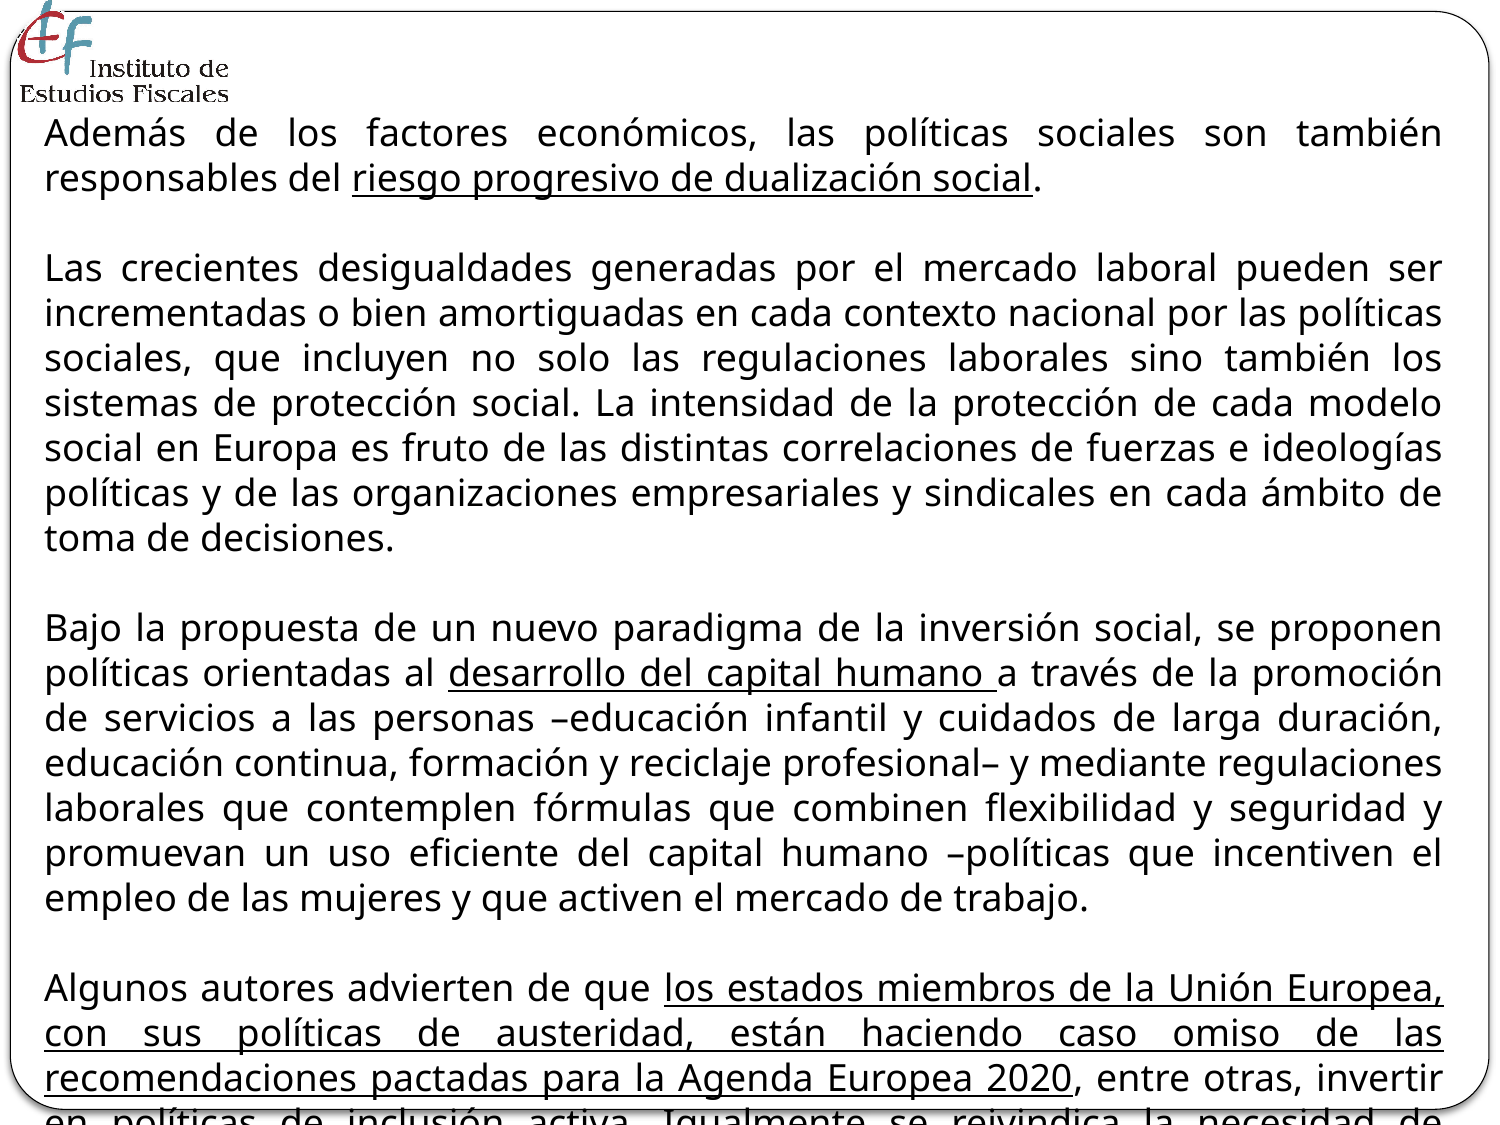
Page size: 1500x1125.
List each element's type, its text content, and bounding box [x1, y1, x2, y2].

text_box Además de los factores económicos, las políticas sociales son también responsables del riesgo progresivo de dualización social. Las crecientes desigualdades generadas por el mercado laboral pueden ser incrementadas o bien amortiguadas en cada contexto nacional por las políticas sociales, que incluyen no solo las regulaciones laborales sino también los sistemas de protección social. La intensidad de la protección de cada modelo social en Europa es fruto de las distintas correlaciones de fuerzas e ideologías políticas y de las organizaciones empresariales y sindicales en cada ámbito de toma de decisiones. Bajo la propuesta de un nuevo paradigma de la inversión social, se proponen políticas orientadas al desarrollo del capital humano a través de la promoción de servicios a las personas –educación infantil y cuidados de larga duración, educación continua, formación y reciclaje profesional– y mediante regulaciones laborales que contemplen fórmulas que combinen flexibilidad y seguridad y promuevan un uso eficiente del capital humano –políticas que incentiven el empleo de las mujeres y que activen el mercado de trabajo. Algunos autores advierten de que los estados miembros de la Unión Europea, con sus políticas de austeridad, están haciendo caso omiso de las recomendaciones pactadas para la Agenda Europea 2020, entre otras, invertir en políticas de inclusión activa. Igualmente se reivindica la necesidad de combinar políticas de protección económica con medidas de activación para hacer frente a la perversa combinación de riesgos que forman el desempleo y la precariedad laboral. [29, 101, 1459, 1125]
picture [17, 0, 228, 102]
